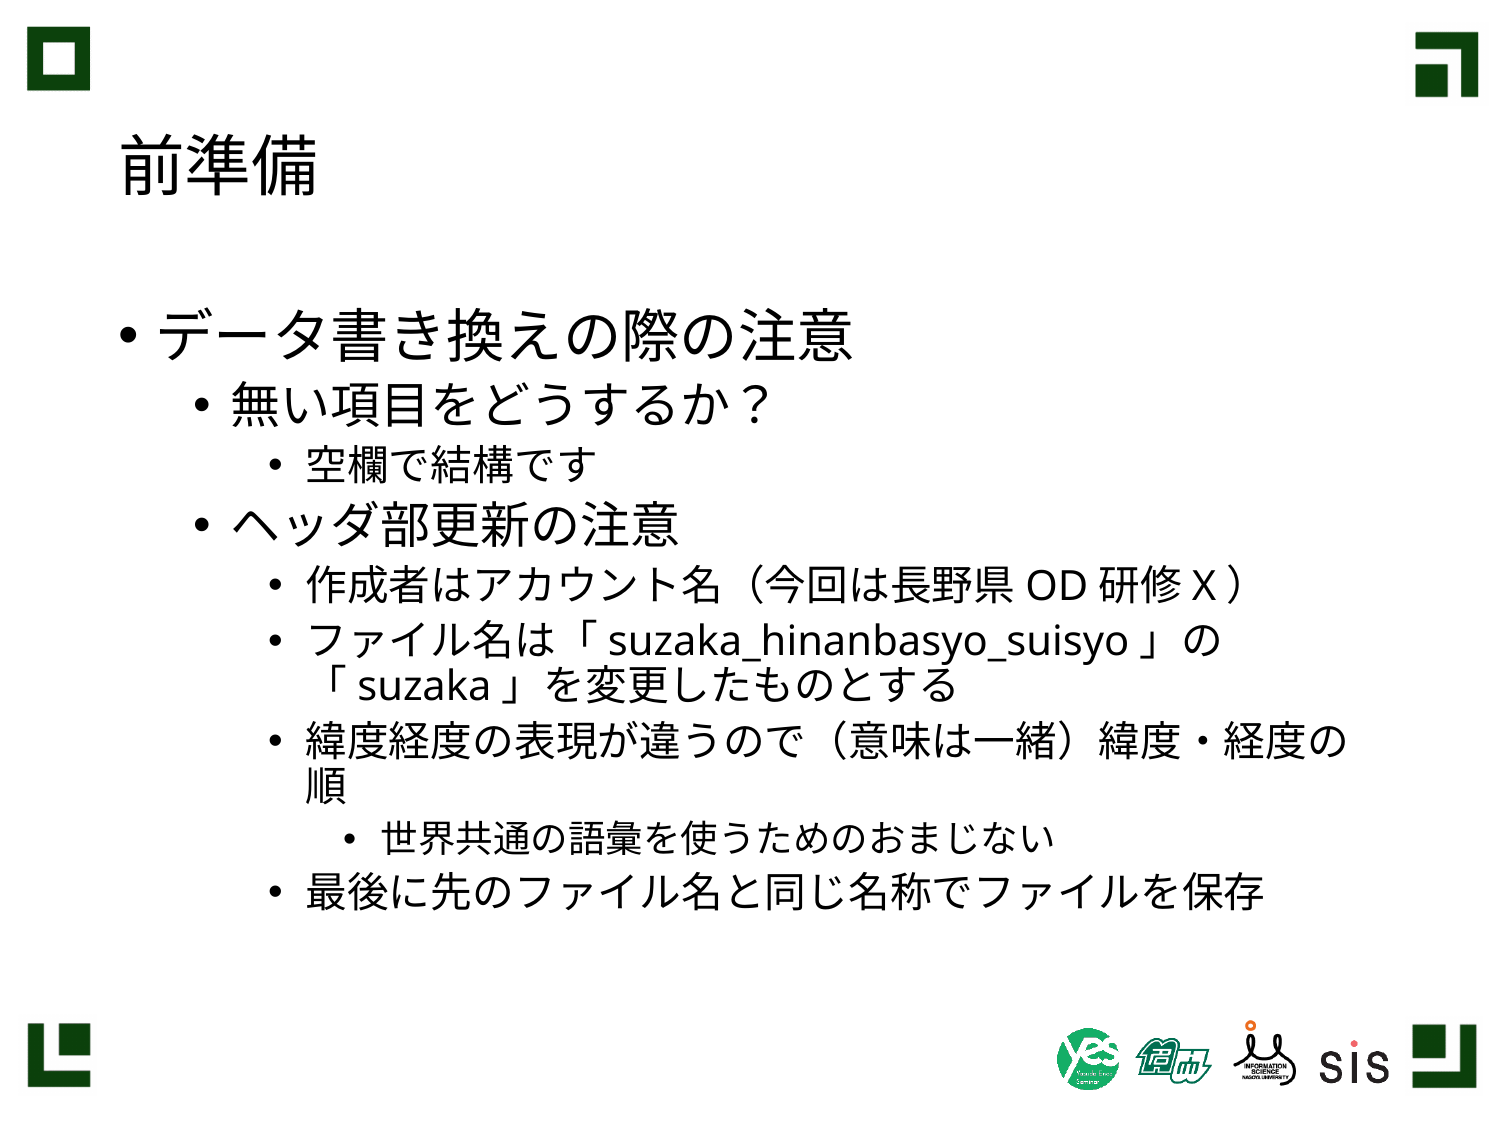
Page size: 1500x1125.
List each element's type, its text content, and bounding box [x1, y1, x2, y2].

picture [19, 1015, 96, 1095]
picture [21, 22, 96, 95]
picture [1133, 1035, 1214, 1086]
title 前準備 [103, 59, 1397, 278]
picture [1057, 1028, 1119, 1090]
list データ書き換えの際の注意 無い項目をどうするか？ 空欄で結構です ヘッダ部更新の注意 作成者はアカウント名（今回は長野県OD研修X） ファイル名は「suzaka_hinanbasyo_suisyo」の「suzaka」を変更したものとする 緯度経度の表現が違うので（意味は一緒）緯度・経度の順 世界共通の語彙を使うためのおまじない 最後に先のファイル名と同じ名称でファイルを保存 [103, 299, 1397, 1014]
picture [1315, 1037, 1393, 1086]
picture [1233, 1020, 1296, 1086]
picture [1406, 1017, 1483, 1095]
picture [1406, 23, 1489, 106]
